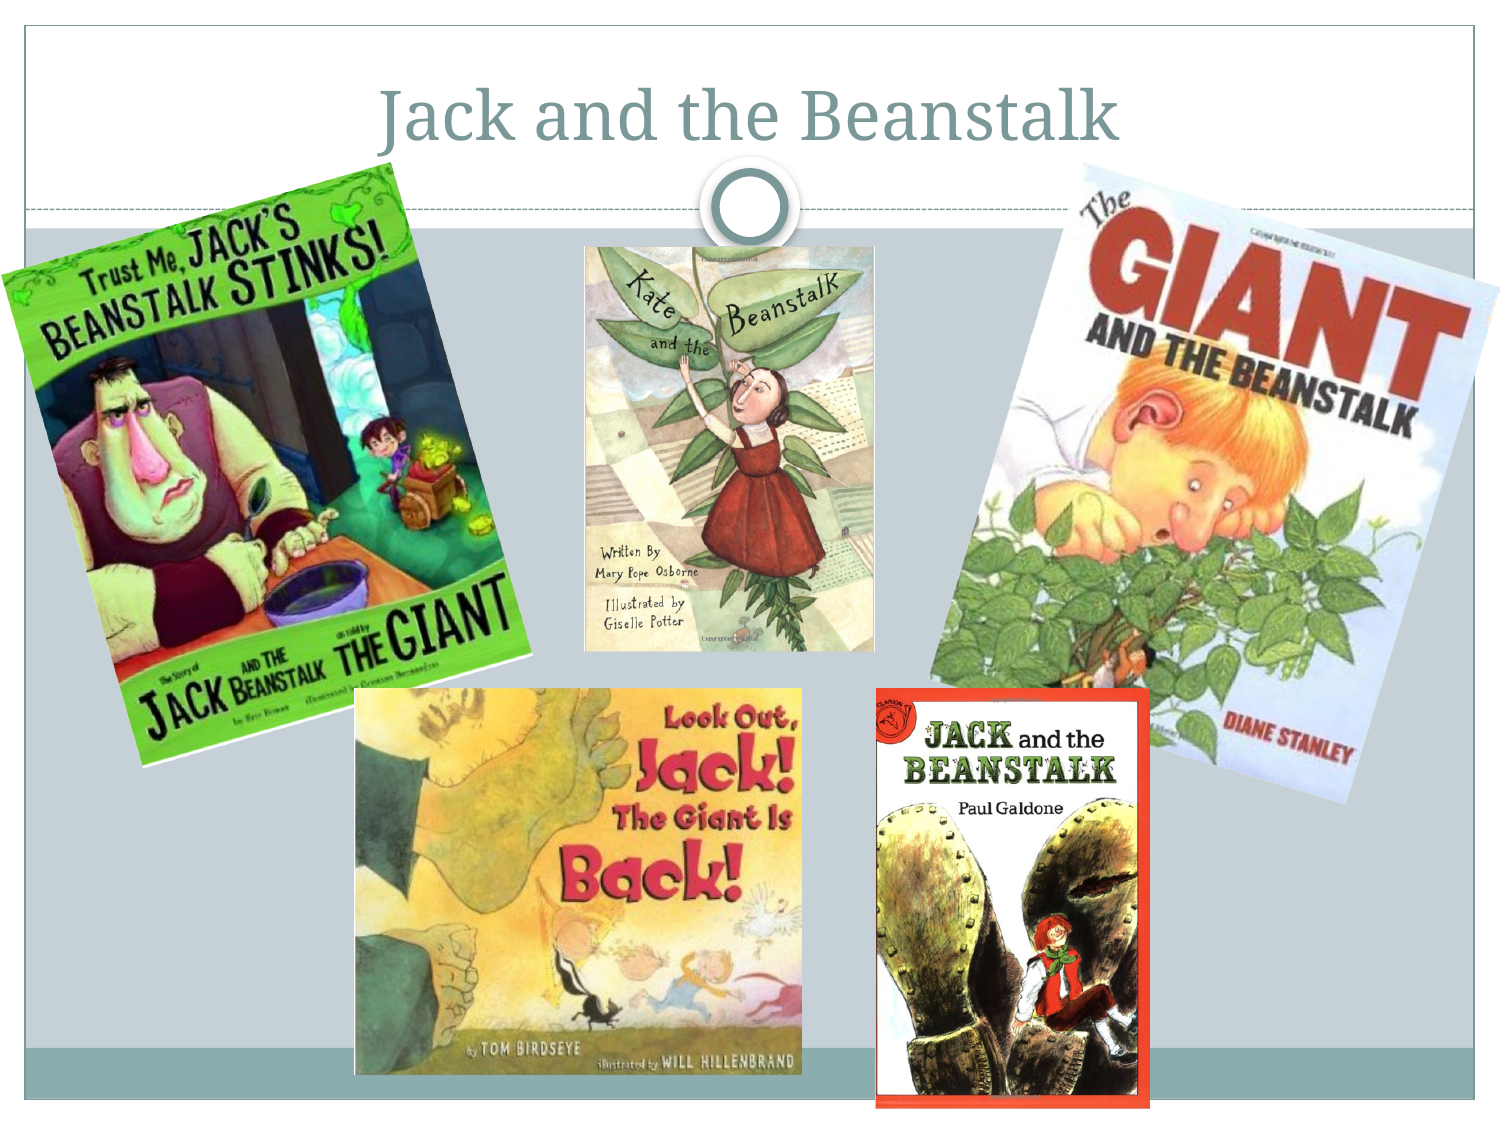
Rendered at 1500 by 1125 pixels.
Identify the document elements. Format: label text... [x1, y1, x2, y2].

picture [583, 246, 876, 652]
picture [2, 163, 803, 1076]
title Jack and the Beanstalk [49, 37, 1450, 162]
picture [874, 163, 1500, 1109]
